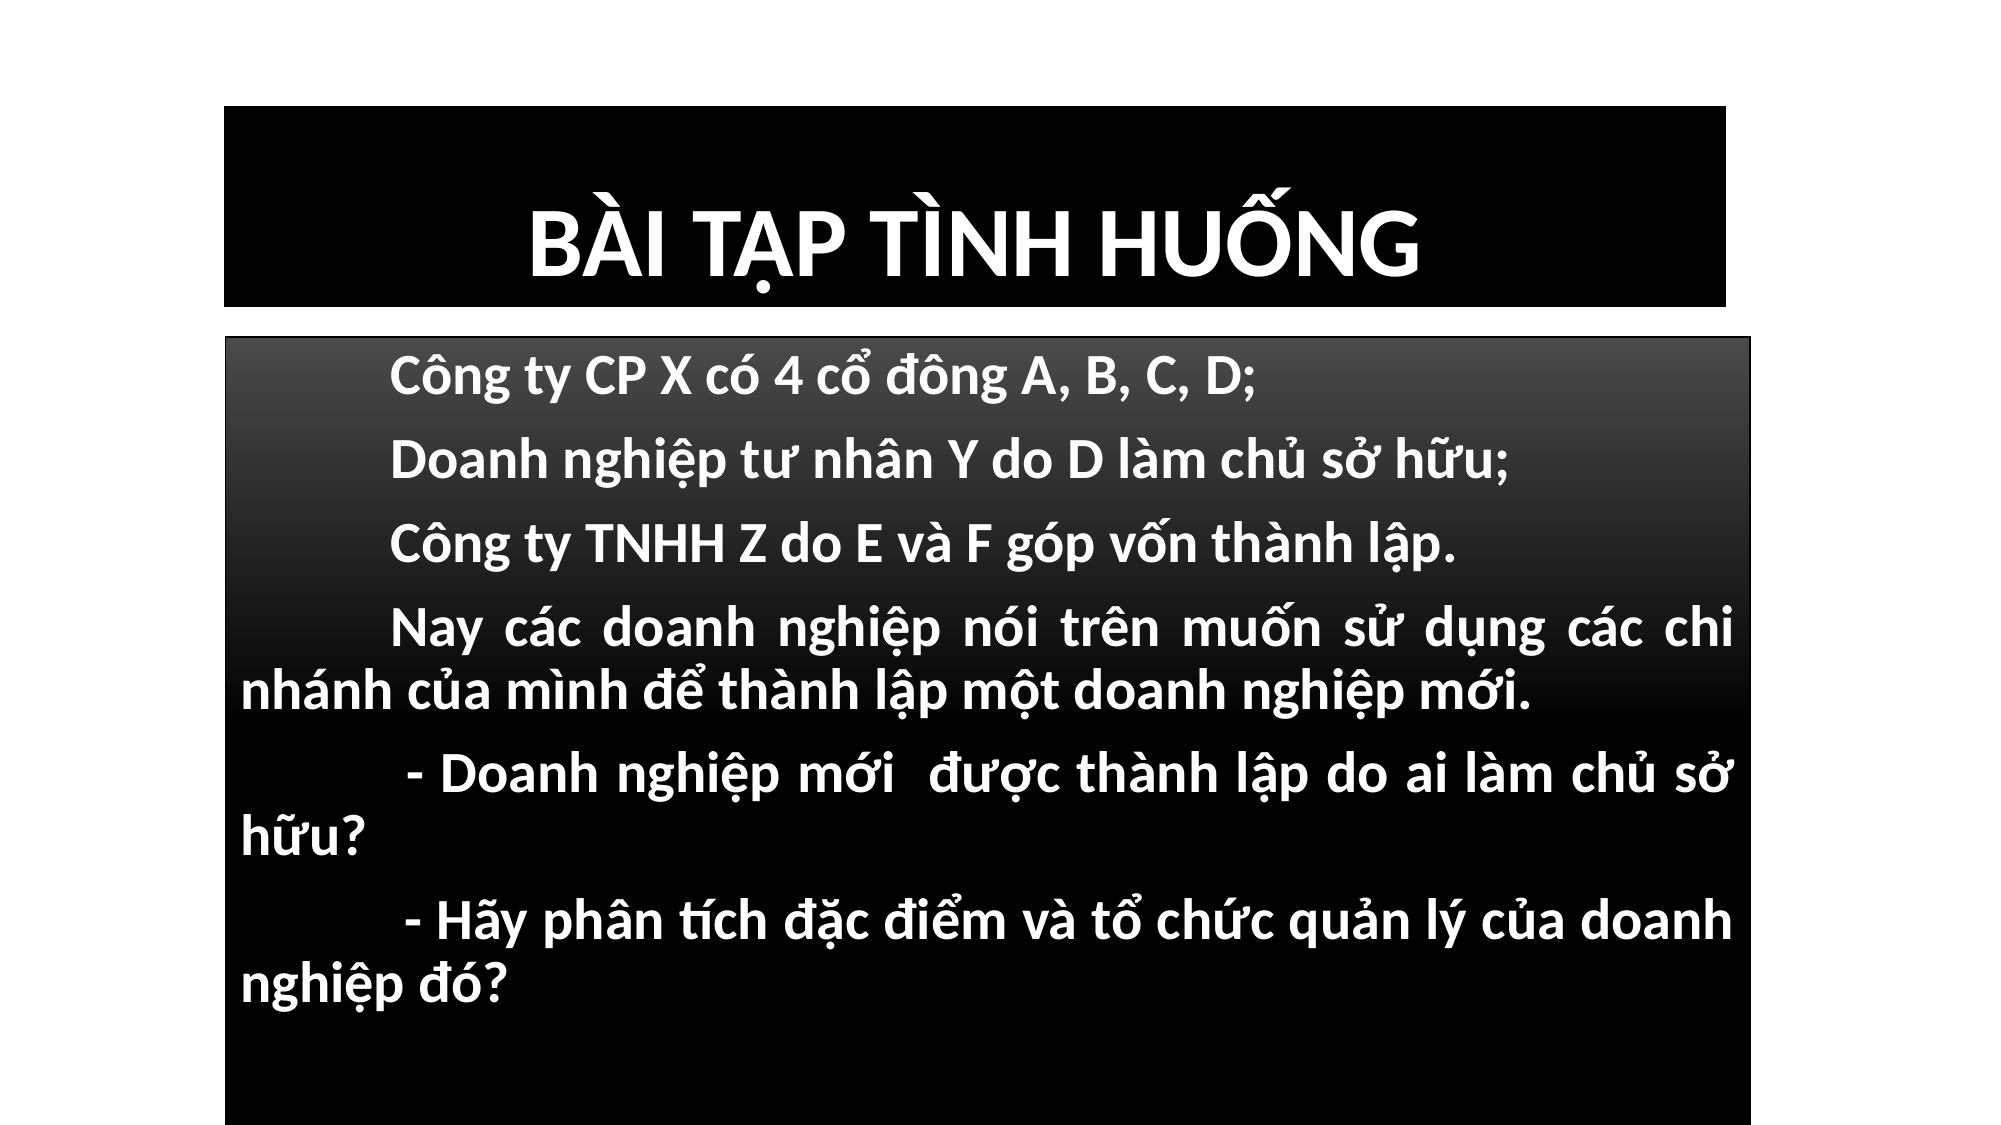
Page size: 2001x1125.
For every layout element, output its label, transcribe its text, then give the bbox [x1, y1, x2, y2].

subtitle Công ty CP X có 4 cổ đông A, B, C, D; Doanh nghiệp tư nhân Y do D làm chủ sở hữu; Công ty TNHH Z do E và F góp vốn thành lập. Nay các doanh nghiệp nói trên muốn sử dụng các chi nhánh của mình để thành lập một doanh nghiệp mới. - Doanh nghiệp mới được thành lập do ai làm chủ sở hữu? - Hãy phân tích đặc điểm và tổ chức quản lý của doanh nghiệp đó? [225, 336, 1751, 1125]
title BÀI TẬP TÌNH HUỐNG [224, 106, 1726, 307]
